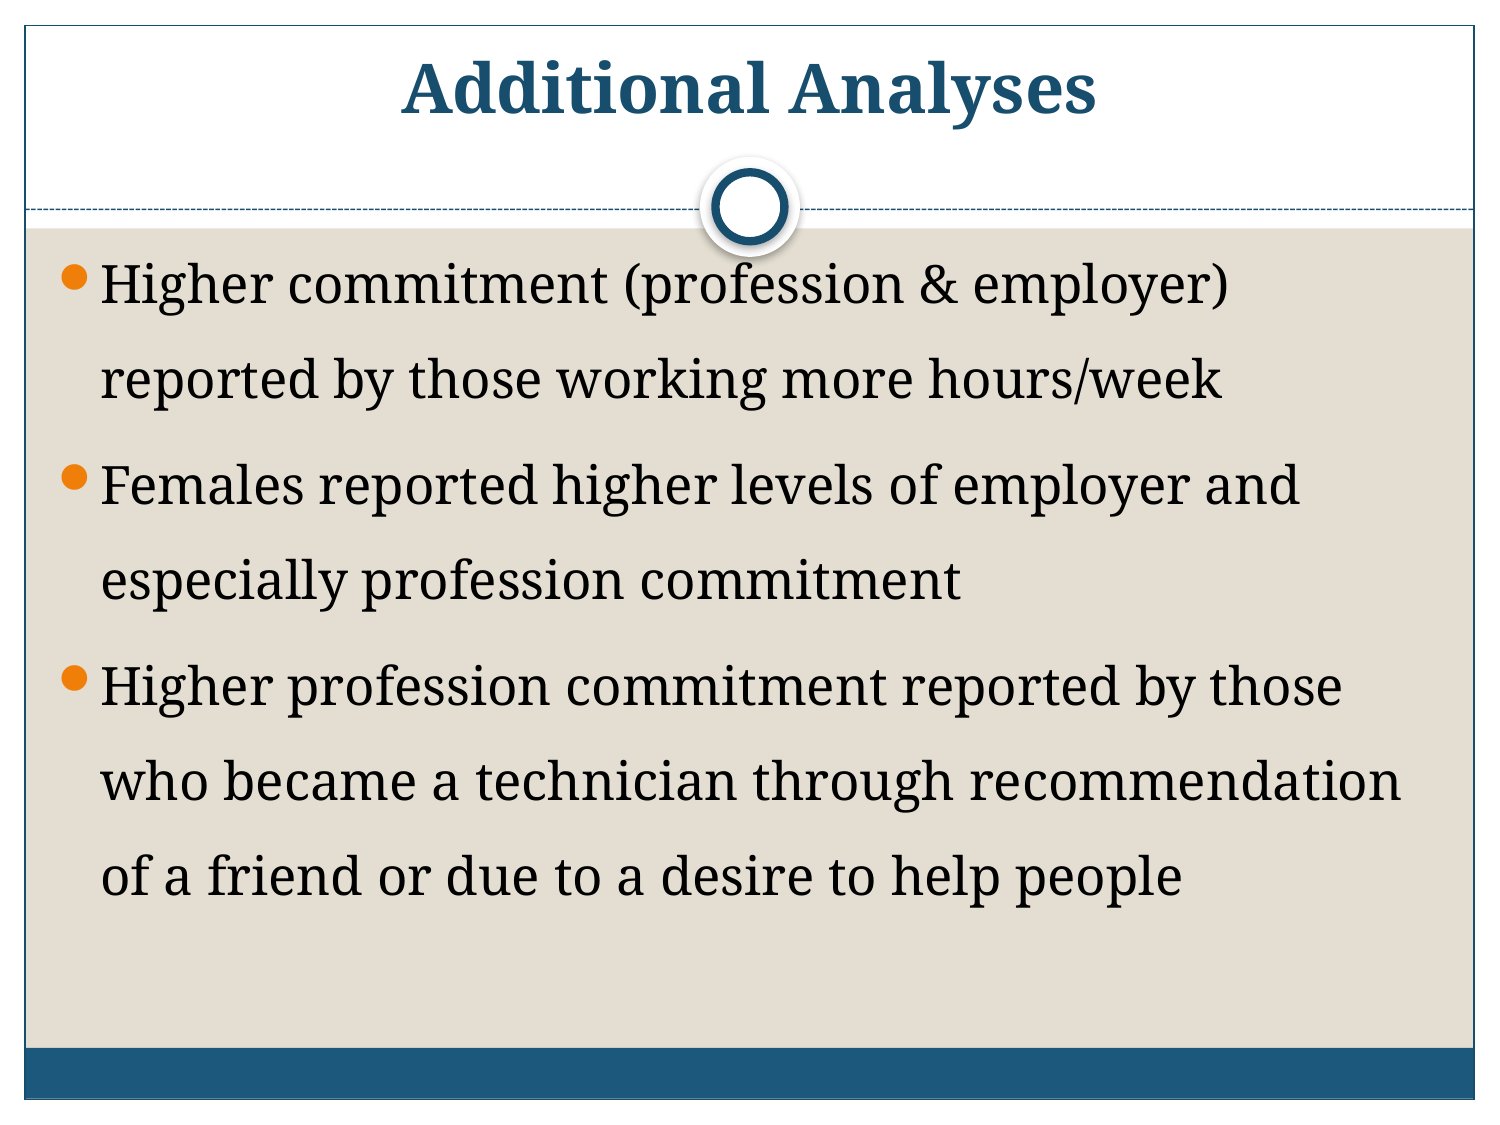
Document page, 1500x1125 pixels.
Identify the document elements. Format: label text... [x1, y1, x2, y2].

list Higher commitment (profession & employer) reported by those working more hours/week Females reported higher levels of employer and especially profession commitment Higher profession commitment reported by those who became a technician through recommendation of a friend or due to a desire to help people [43, 211, 1430, 926]
title Additional Analyses [0, 0, 1500, 135]
